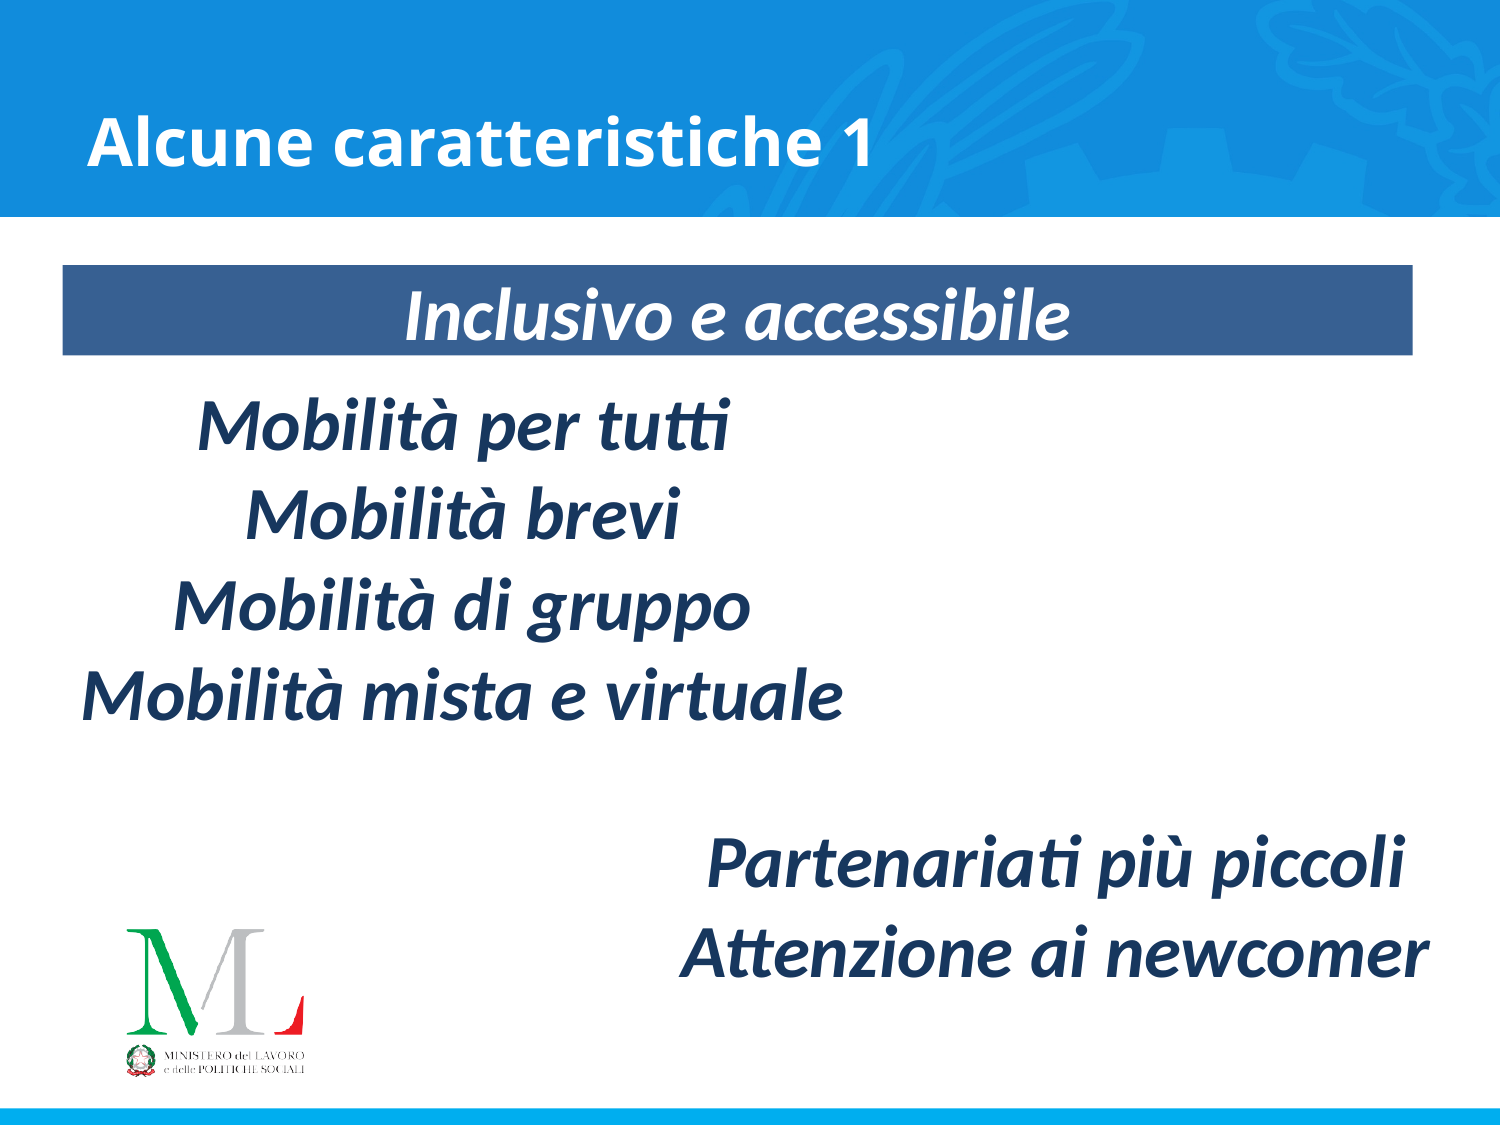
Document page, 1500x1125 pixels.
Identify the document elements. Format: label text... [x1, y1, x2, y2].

picture [0, 0, 1500, 217]
text_box Mobilità per tutti Mobilità brevi Mobilità di gruppo Mobilità mista e virtuale [61, 373, 865, 737]
text_box Partenariati più piccoli Attenzione ai newcomer [655, 810, 1458, 995]
picture [126, 929, 304, 1077]
title Alcune caratteristiche 1 [87, 99, 1414, 181]
text_box Inclusivo e accessibile [61, 263, 1415, 357]
